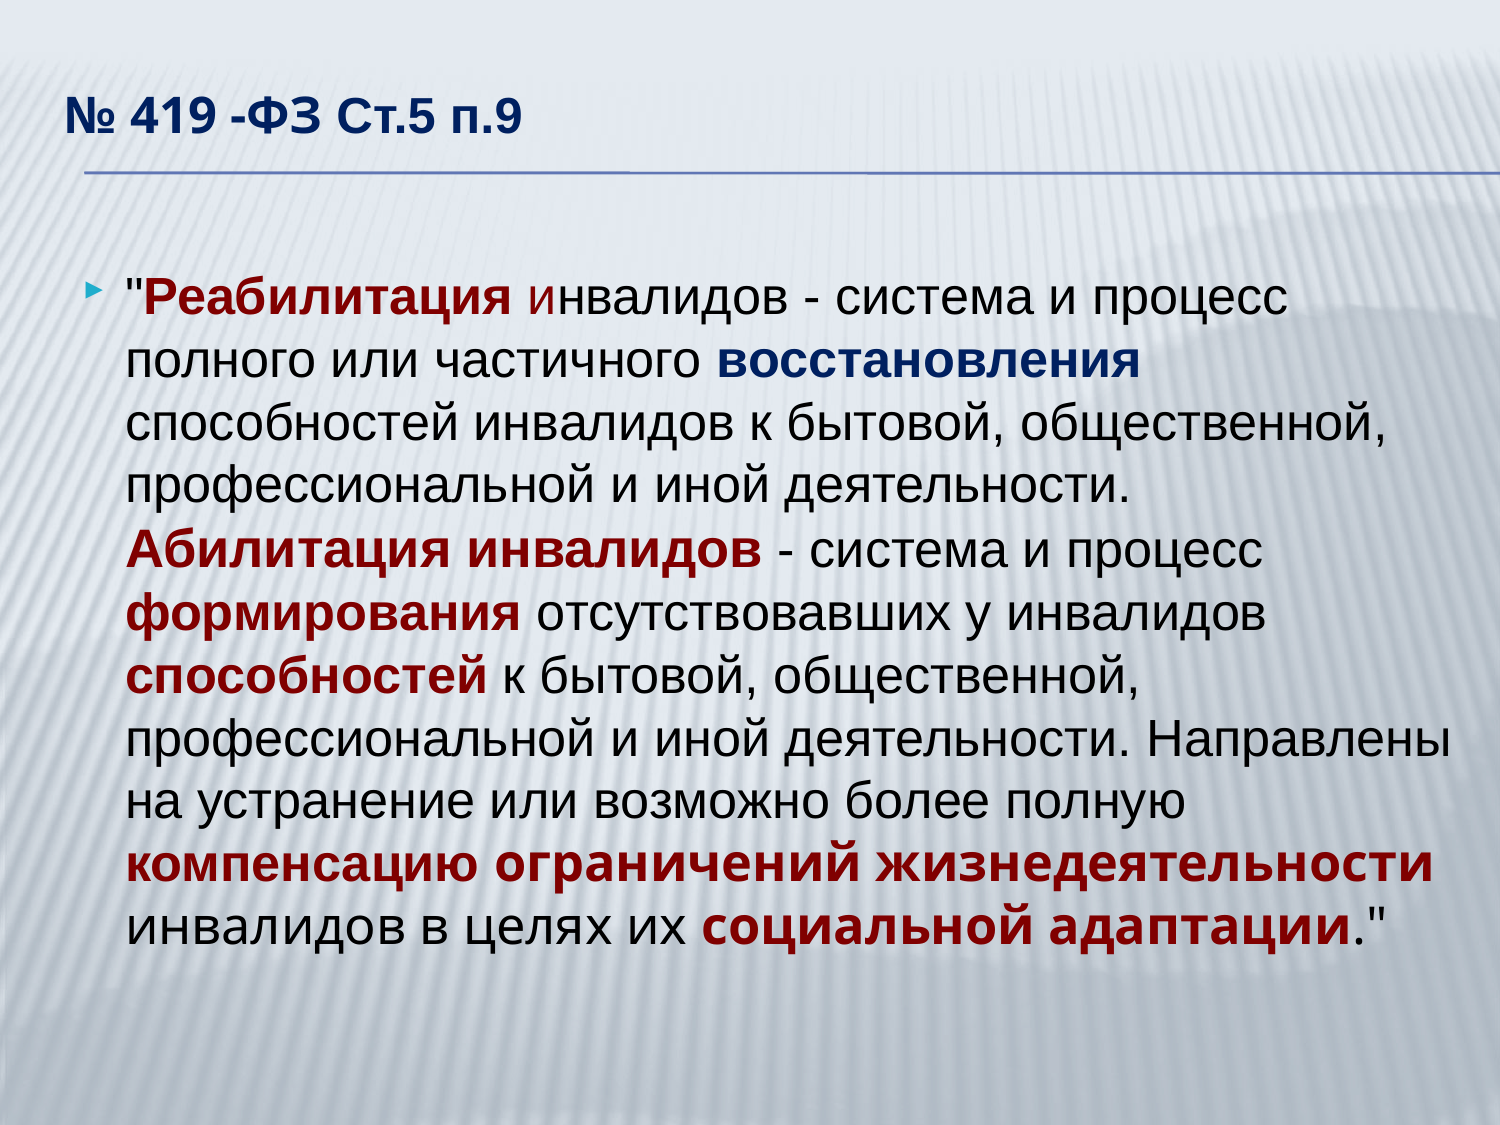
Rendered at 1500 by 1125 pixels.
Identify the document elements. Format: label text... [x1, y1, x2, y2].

list "Реабилитация инвалидов - система и процесс полного или частичного восстановления способностей инвалидов к бытовой, общественной, профессиональной и иной деятельности. Абилитация инвалидов - система и процесс формирования отсутствовавших у инвалидов способностей к бытовой, общественной, профессиональной и иной деятельности. Направлены на устранение или возможно более полную компенсацию ограничений жизнедеятельности инвалидов в целях их социальной адаптации." [50, 254, 1475, 998]
title № 419 -ФЗ Ст.5 п.9 [50, 75, 1475, 213]
